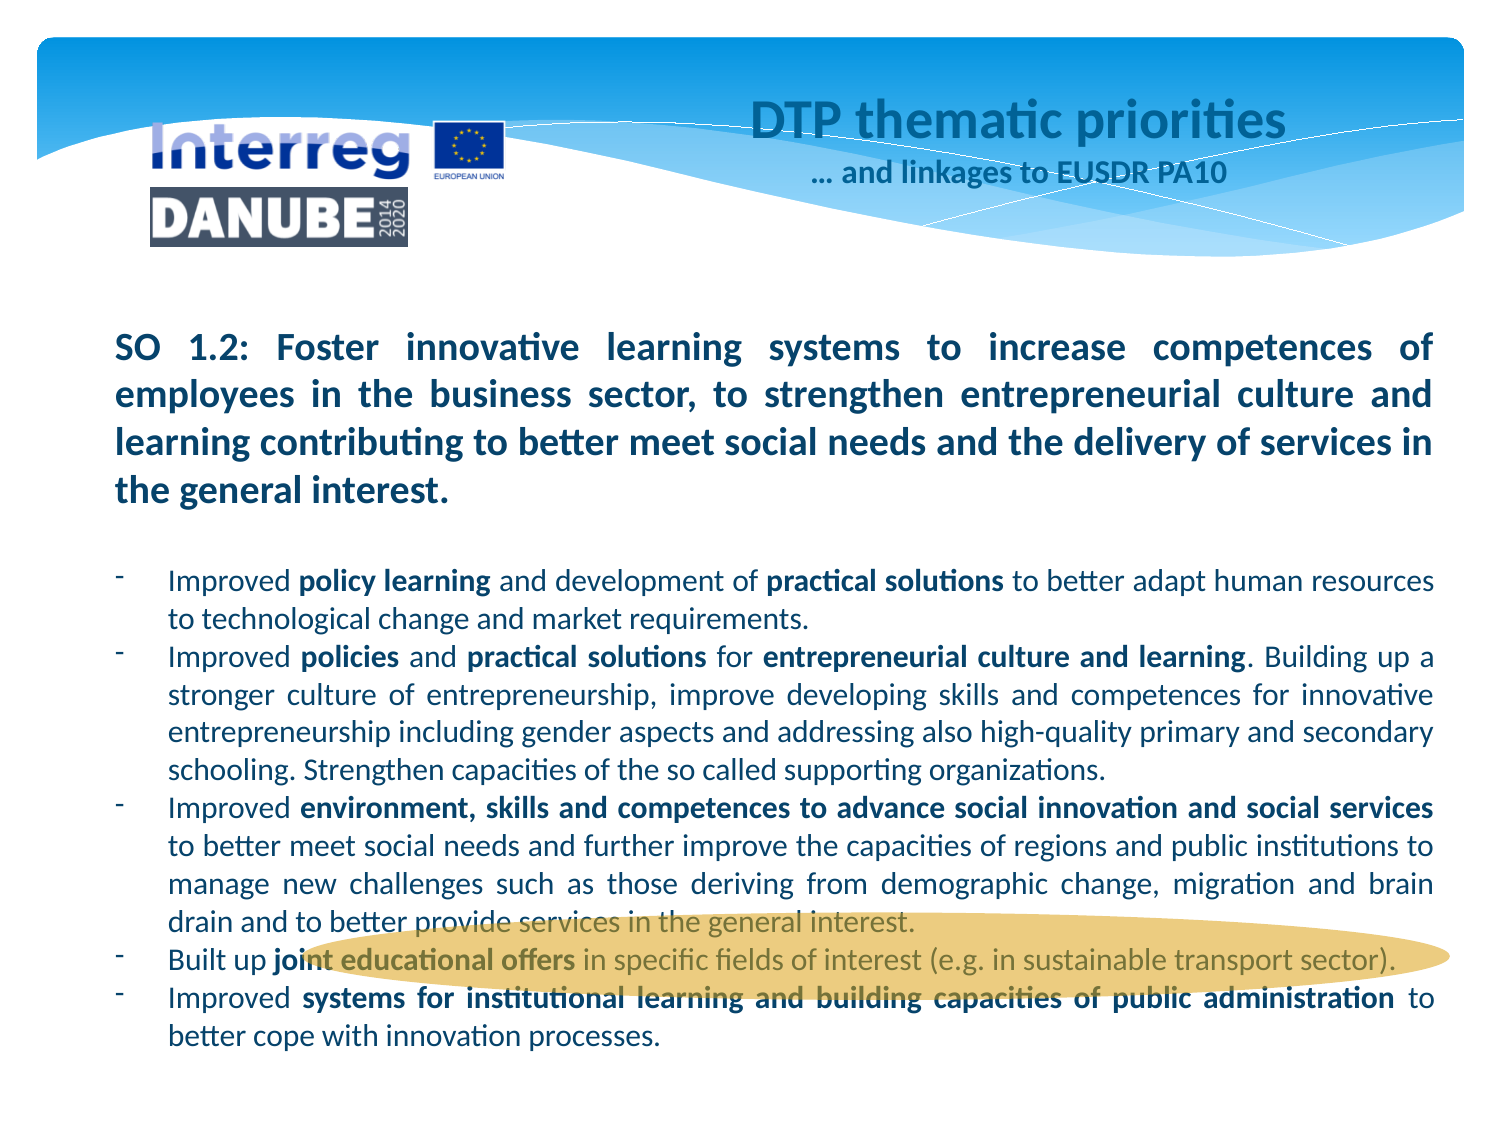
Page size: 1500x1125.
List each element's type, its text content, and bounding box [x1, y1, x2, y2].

picture [118, 88, 538, 248]
text_box DTP thematic priorities … and linkages to EUSDR PA10 [587, 75, 1450, 263]
text_box SO 1.2: Foster innovative learning systems to increase competences of employees in the business sector, to strengthen entrepreneurial culture and learning contributing to better meet social needs and the delivery of services in the general interest. Improved policy learning and development of practical solutions to better adapt human resources to technological change and market requirements. Improved policies and practical solutions for entrepreneurial culture and learning. Building up a stronger culture of entrepreneurship, improve developing skills and competences for innovative entrepreneurship including gender aspects and addressing also high-quality primary and secondary schooling. Strengthen capacities of the so called supporting organizations. Improved environment, skills and competences to advance social innovation and social services to better meet social needs and further improve the capacities of regions and public institutions to manage new challenges such as those deriving from demographic change, migration and brain drain and to better provide services in the general interest. Built up joint educational offers in specific fields of interest (e.g. in sustainable transport sector). Improved systems for institutional learning and building capacities of public administration to better cope with innovation processes. [99, 312, 1450, 1063]
text_box [300, 911, 1452, 1002]
